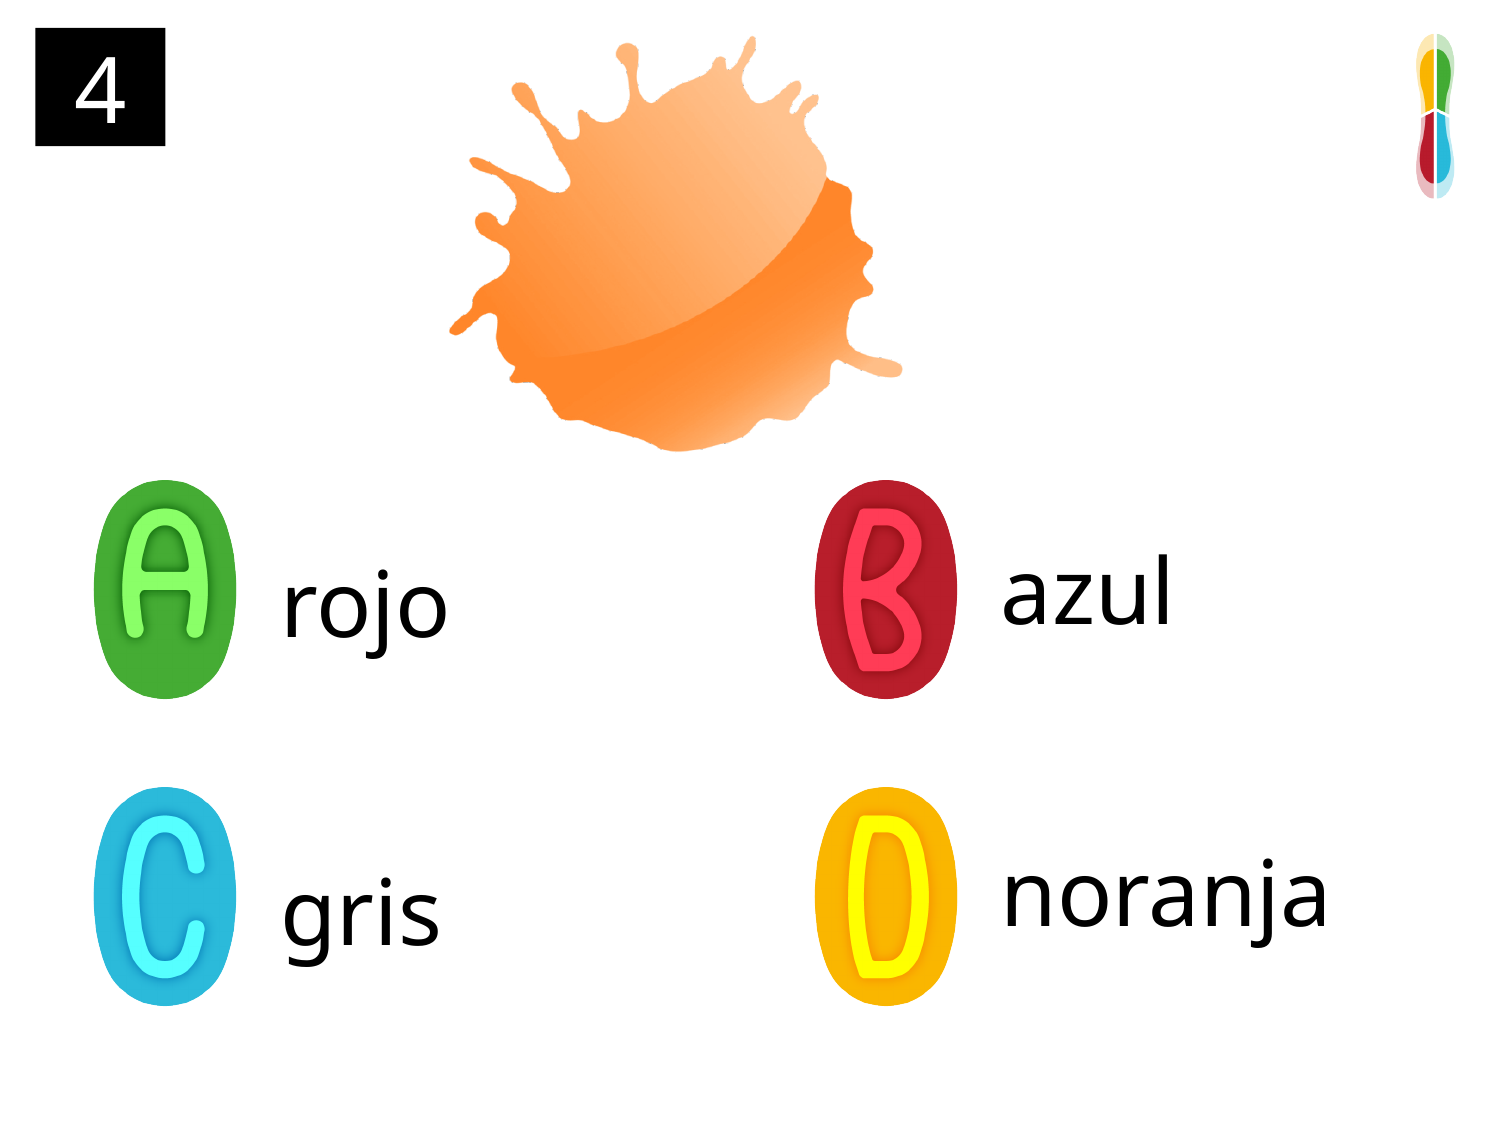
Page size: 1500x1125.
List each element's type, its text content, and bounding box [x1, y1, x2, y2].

picture [64, 745, 266, 1048]
text_box azul [991, 526, 1477, 651]
picture [442, 27, 987, 740]
picture [1375, 27, 1495, 206]
text_box gris [270, 846, 756, 971]
picture [785, 745, 987, 1048]
text_box rojo [270, 538, 756, 664]
picture [64, 438, 266, 740]
title 4 [35, 27, 166, 147]
text_box noranja [991, 827, 1477, 952]
